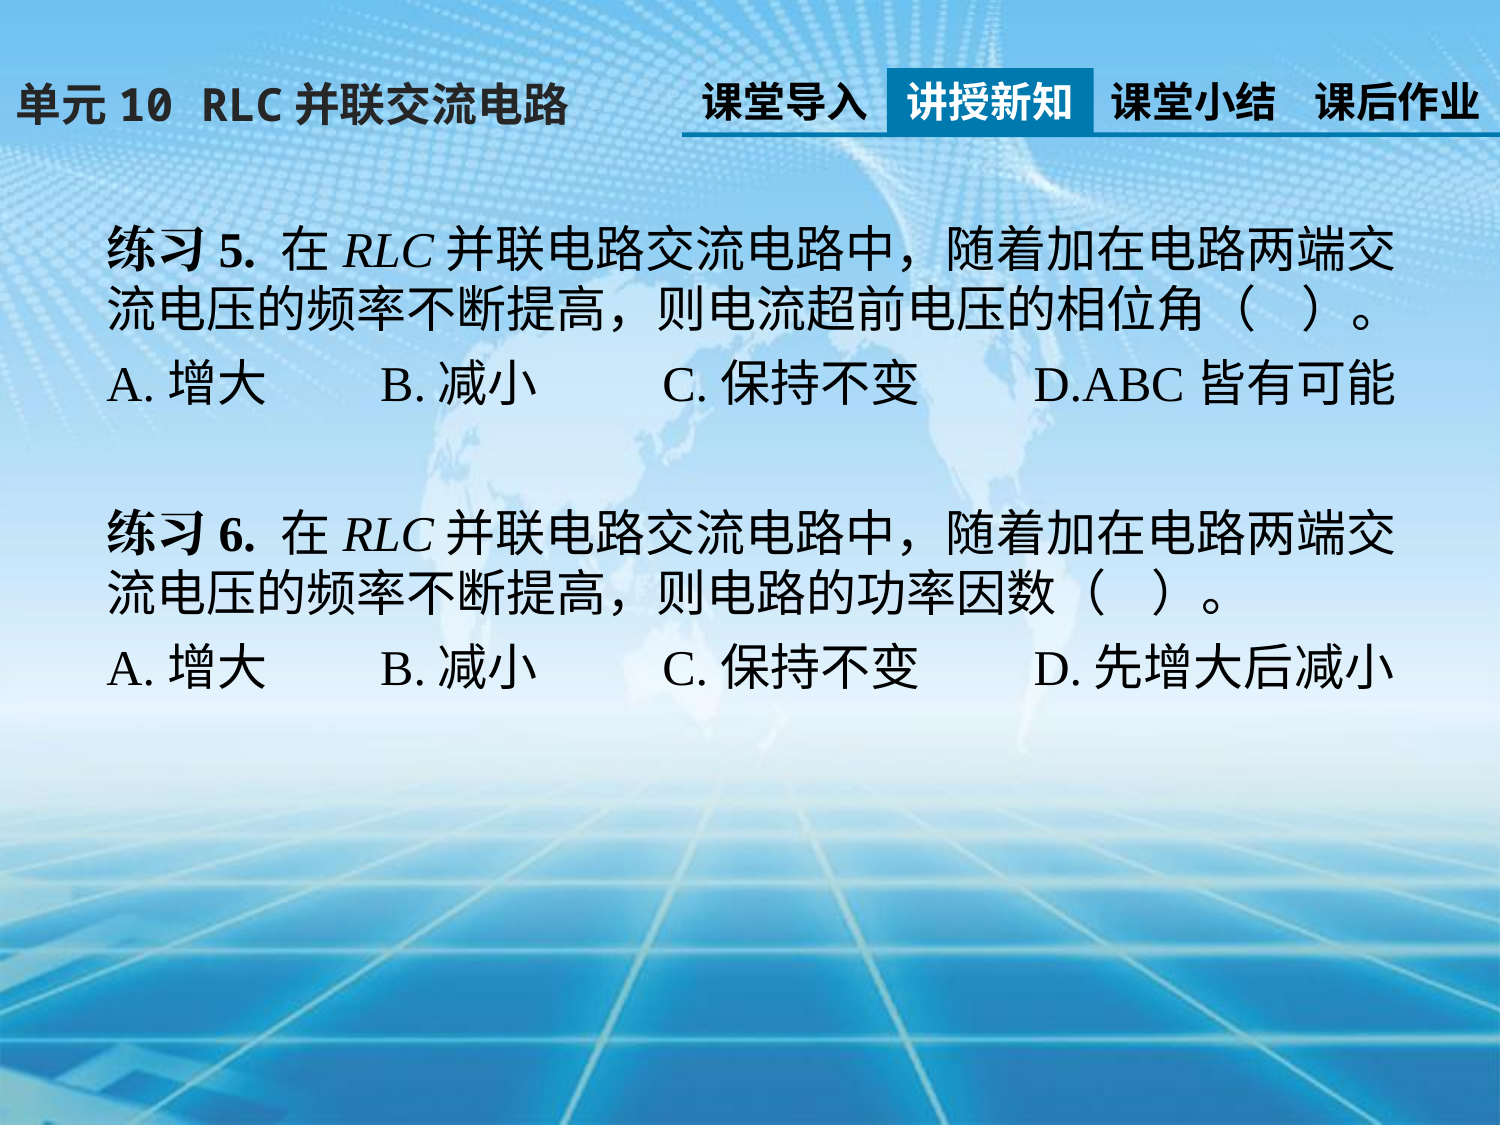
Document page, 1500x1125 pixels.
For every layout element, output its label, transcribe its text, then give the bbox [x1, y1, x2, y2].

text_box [1, 67, 1500, 139]
text_box 练习5. 在RLC并联电路交流电路中，随着加在电路两端交流电压的频率不断提高，则电流超前电压的相位角（ ）。 A.增大 B.减小 C.保持不变 D.ABC皆有可能 练习6. 在RLC并联电路交流电路中，随着加在电路两端交流电压的频率不断提高，则电路的功率因数（ ）。 A.增大 B.减小 C.保持不变 D.先增大后减小 [91, 209, 1421, 637]
picture [0, 0, 1500, 1125]
